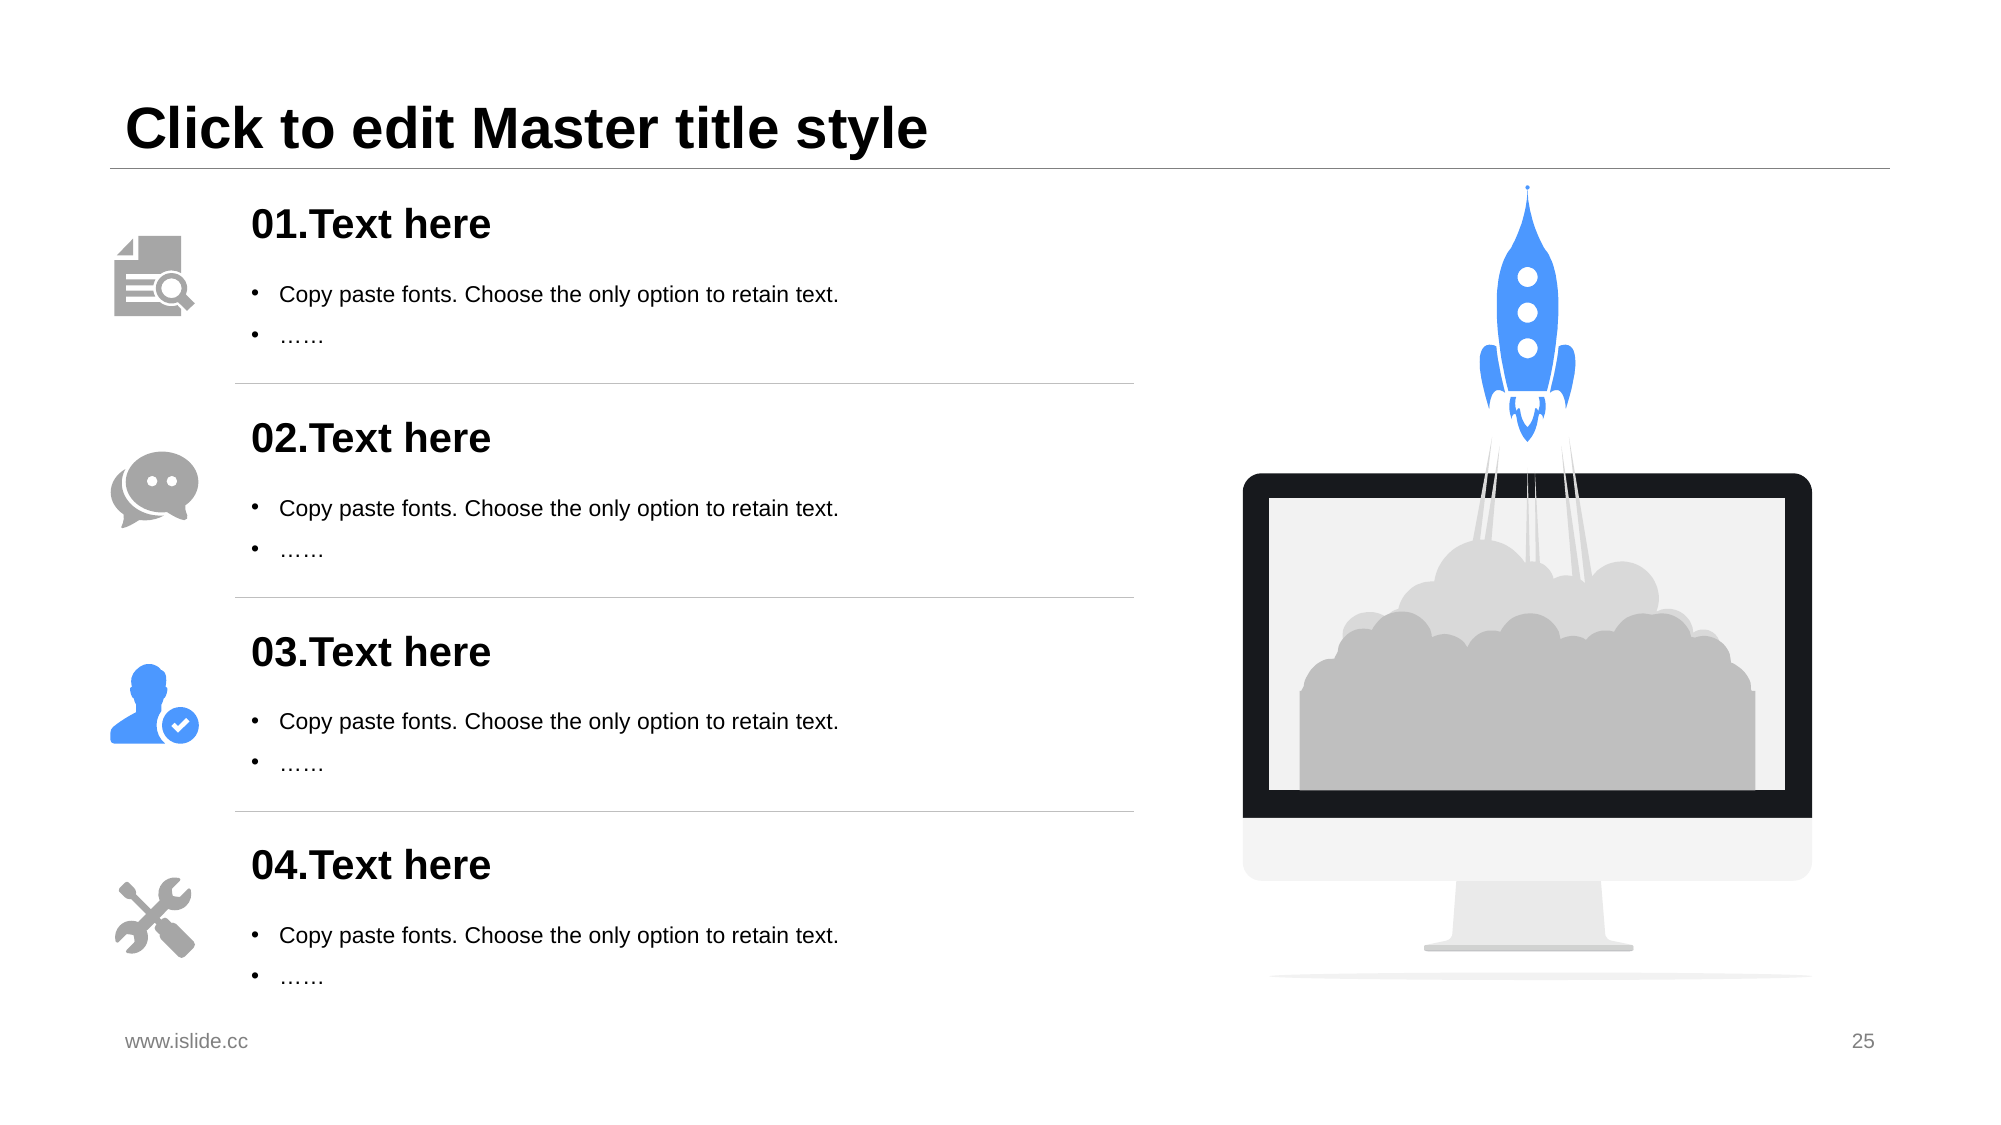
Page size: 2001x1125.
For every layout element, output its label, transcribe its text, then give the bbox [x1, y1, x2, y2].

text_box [110, 185, 1813, 1009]
slide_number 25 [1412, 1023, 1890, 1058]
title Click to edit Master title style [109, 0, 1890, 169]
footer www.islide.cc [109, 1023, 790, 1058]
